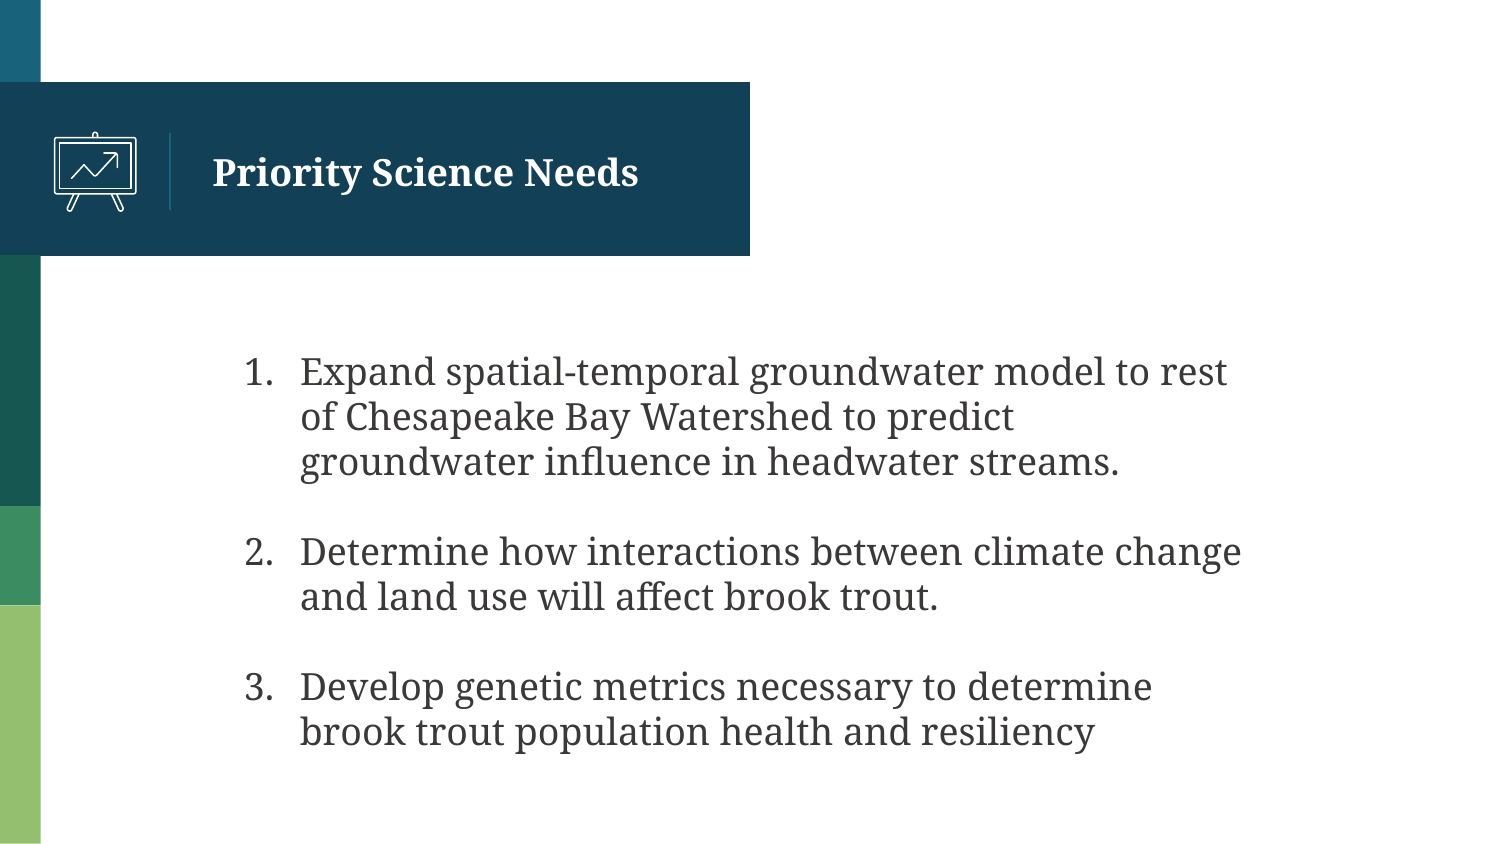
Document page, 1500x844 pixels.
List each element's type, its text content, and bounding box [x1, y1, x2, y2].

text_box Expand spatial-temporal groundwater model to rest of Chesapeake Bay Watershed to predict groundwater influence in headwater streams. 2. Determine how interactions between climate change and land use will affect brook trout. 3. Develop genetic metrics necessary to determine brook trout population health and resiliency [227, 420, 1273, 726]
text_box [54, 132, 137, 212]
title Priority Science Needs [187, 87, 715, 256]
